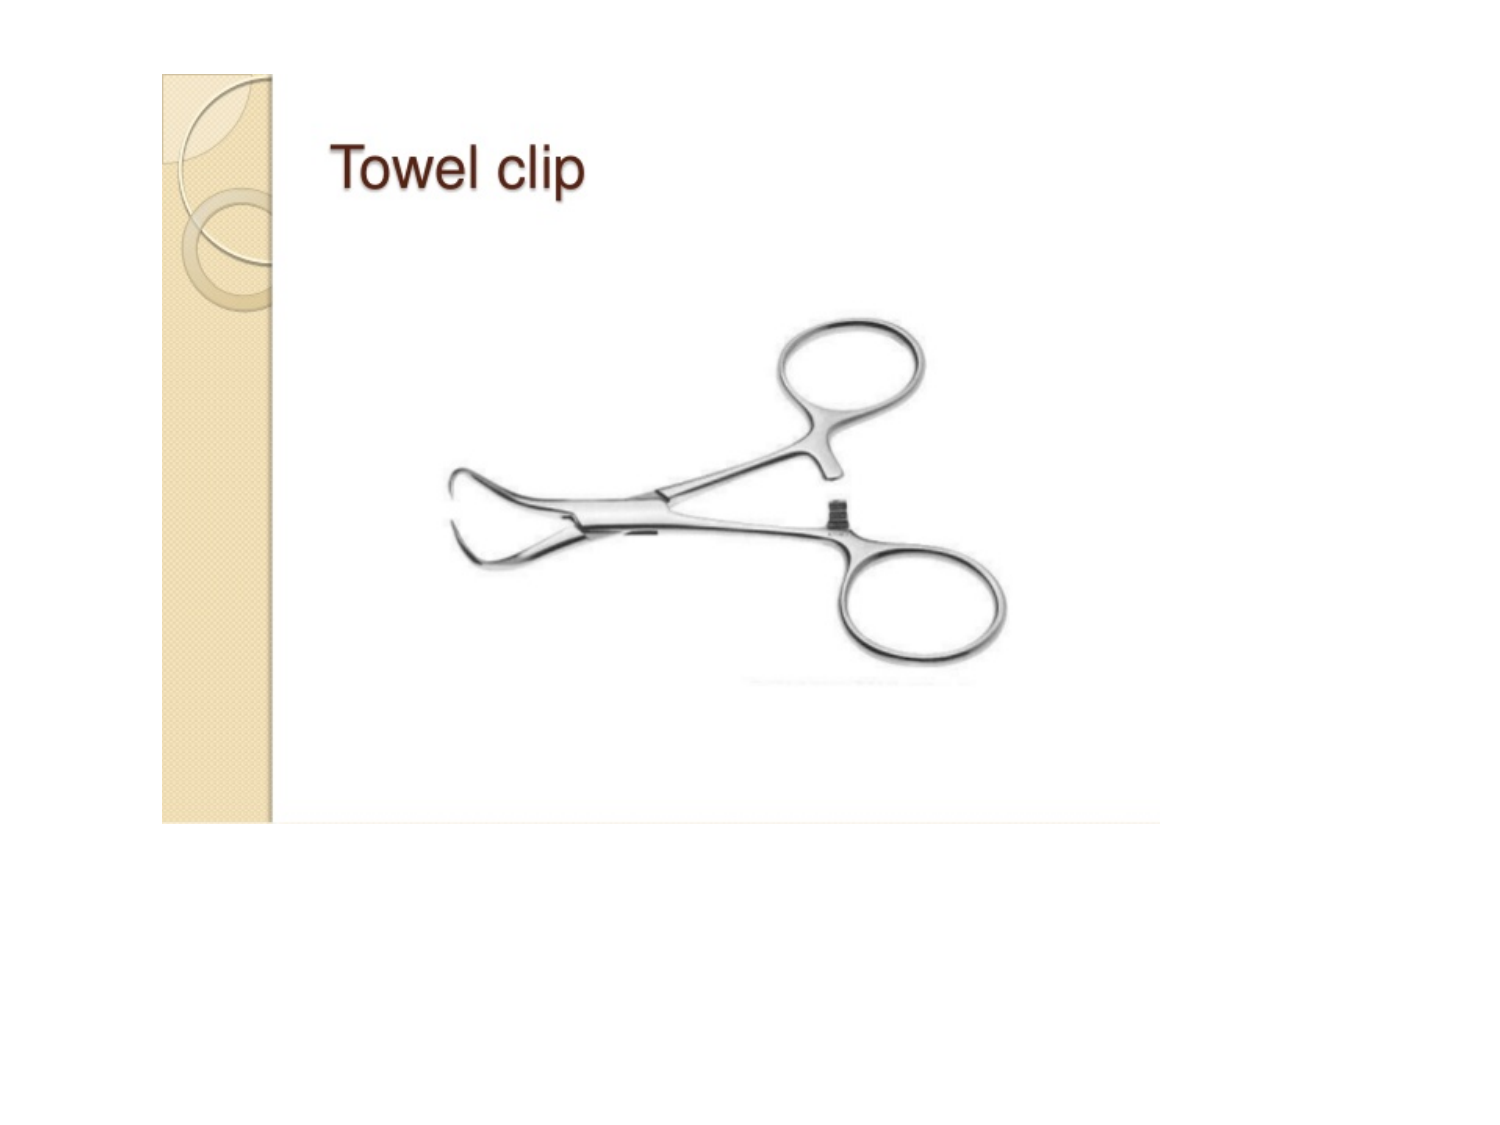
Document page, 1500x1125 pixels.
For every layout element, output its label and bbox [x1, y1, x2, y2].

picture [162, 74, 1160, 824]
